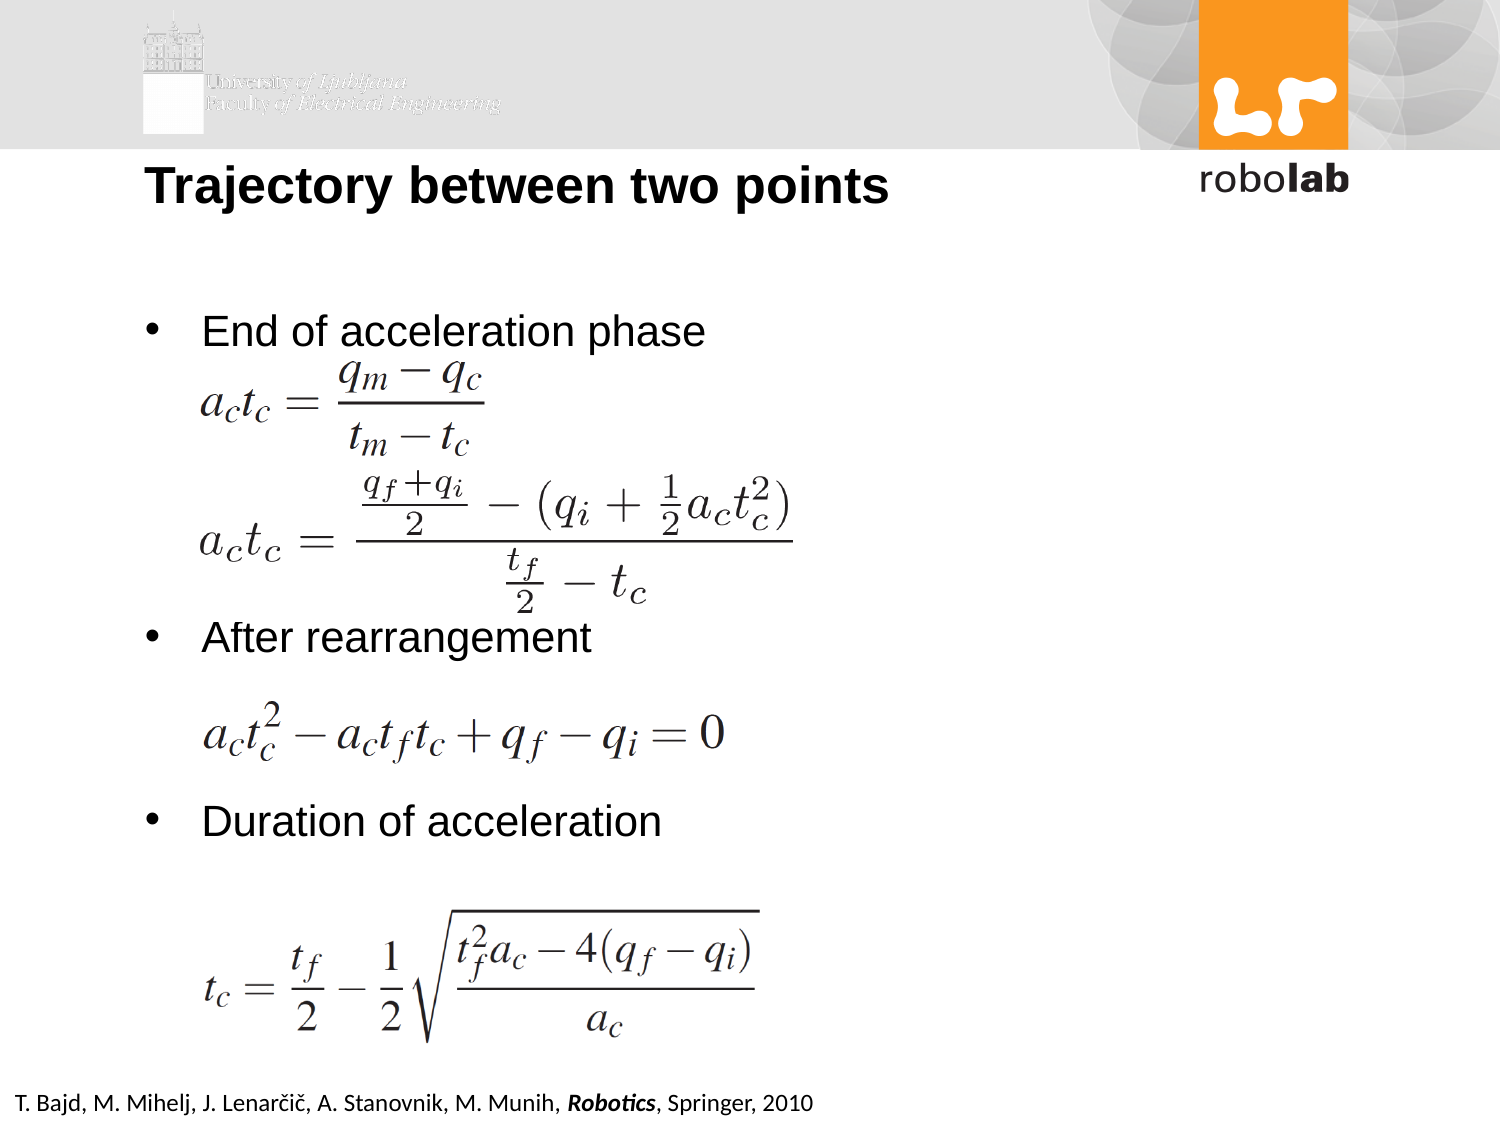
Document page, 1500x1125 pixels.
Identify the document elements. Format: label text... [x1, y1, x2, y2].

list End of acceleration phase After rearrangement Duration of acceleration [129, 295, 1311, 1034]
picture [998, 0, 1500, 196]
title Trajectory between two points [129, 94, 1311, 272]
picture [194, 463, 804, 622]
picture [194, 352, 489, 459]
picture [143, 10, 501, 94]
picture [198, 904, 763, 1048]
picture [198, 692, 727, 770]
